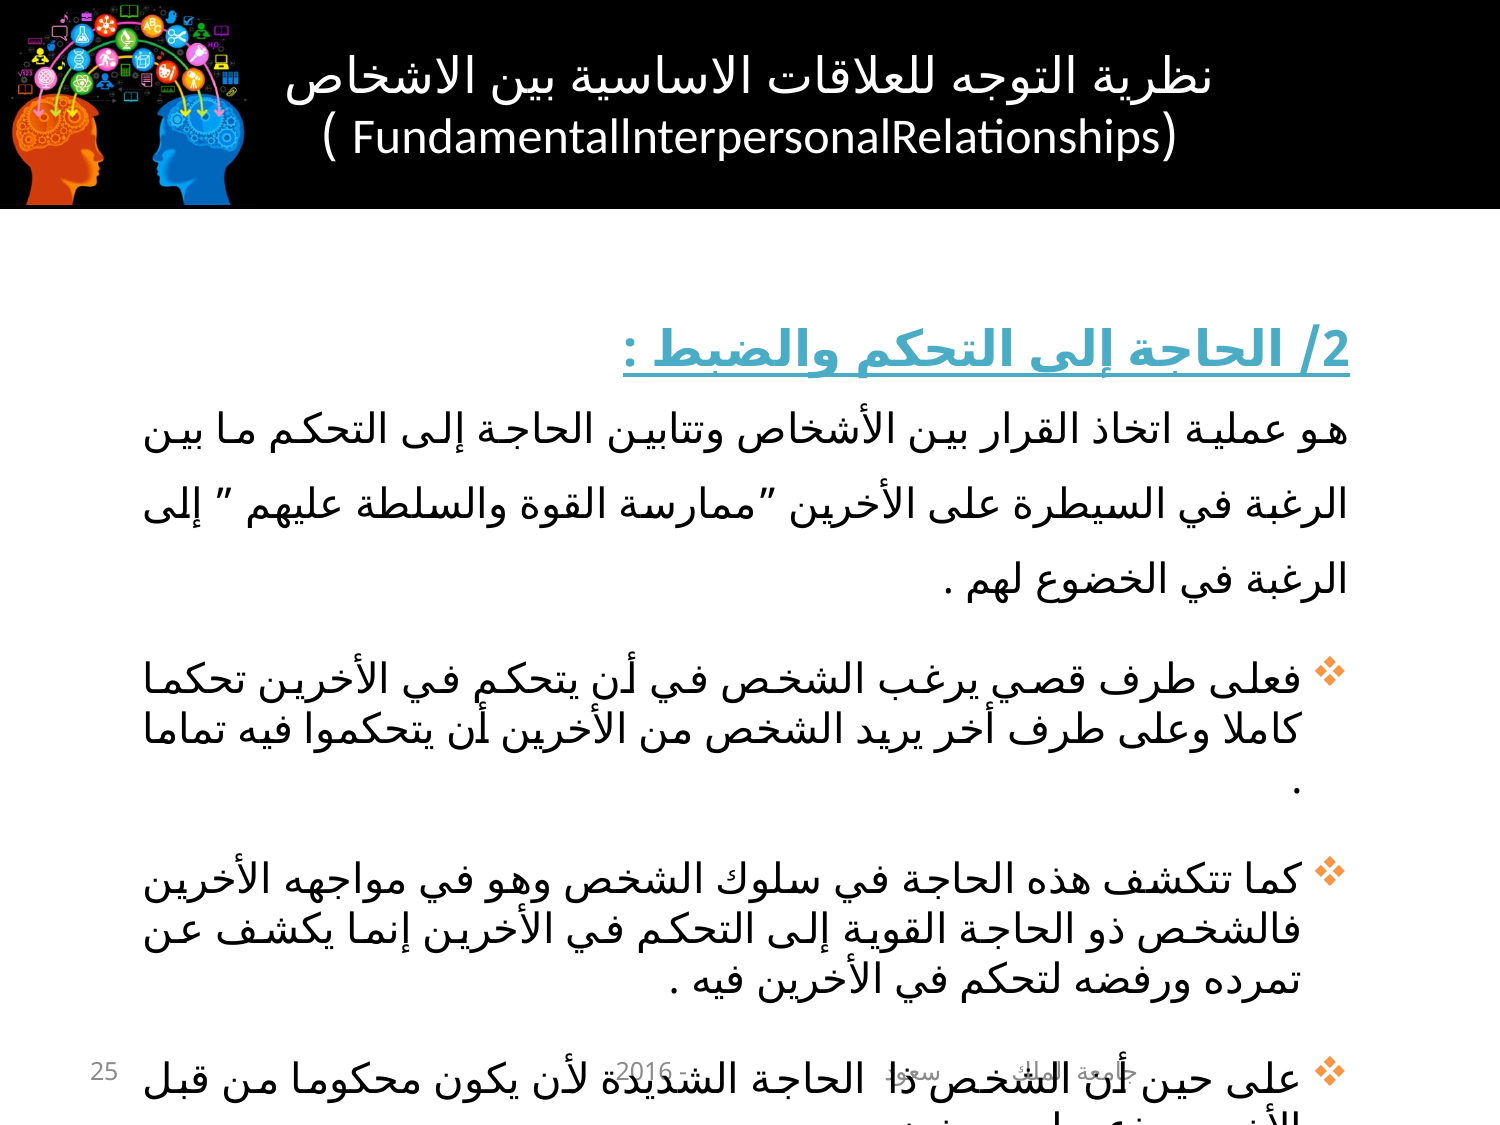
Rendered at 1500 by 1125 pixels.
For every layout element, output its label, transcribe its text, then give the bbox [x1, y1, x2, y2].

text_box نظرية التوجه للعلاقات الاساسية بين الاشخاص (FundamentallnterpersonalRelationships ) [257, 0, 1500, 209]
text_box 2/ الحاجة إلى التحكم والضبط : هو عملية اتخاذ القرار بين الأشخاص وتتابين الحاجة إلى التحكم ما بين الرغبة في السيطرة على الأخرين ”ممارسة القوة والسلطة عليهم ” إلى الرغبة في الخضوع لهم . فعلى طرف قصي يرغب الشخص في أن يتحكم في الأخرين تحكما كاملا وعلى طرف أخر يريد الشخص من الأخرين أن يتحكموا فيه تماما . كما تتكشف هذه الحاجة في سلوك الشخص وهو في مواجهه الأخرين فالشخص ذو الحاجة القوية إلى التحكم في الأخرين إنما يكشف عن تمرده ورفضه لتحكم في الأخرين فيه . على حين أن الشخص ذا الحاجة الشديدة لأن يكون محكوما من قبل الأخرين يذعن لهم ويخضع . [127, 278, 1365, 1125]
slide_number 25 [75, 1042, 127, 1103]
picture [0, 0, 256, 205]
